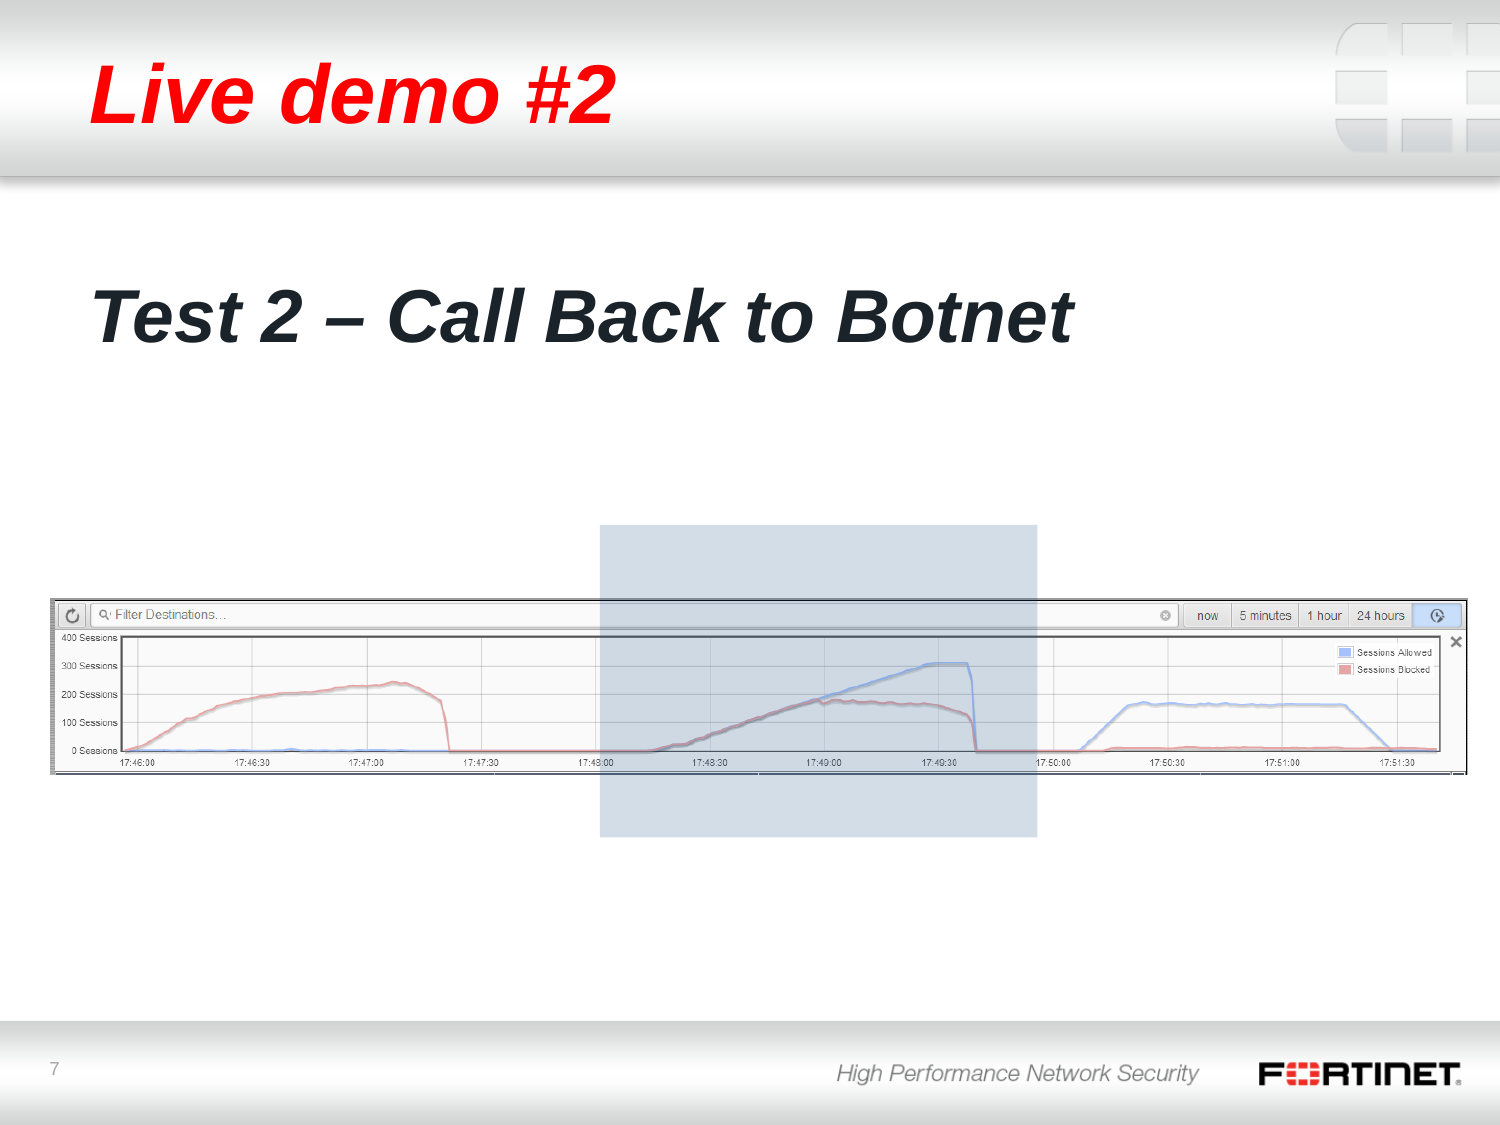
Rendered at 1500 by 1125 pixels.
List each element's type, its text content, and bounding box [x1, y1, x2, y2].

title Test 2 – Call Back to Botnet [75, 200, 1425, 500]
text_box [598, 783, 1039, 839]
text_box [598, 523, 1039, 597]
picture [0, 0, 1500, 1125]
text_box Live demo #2 [74, 6, 1425, 174]
